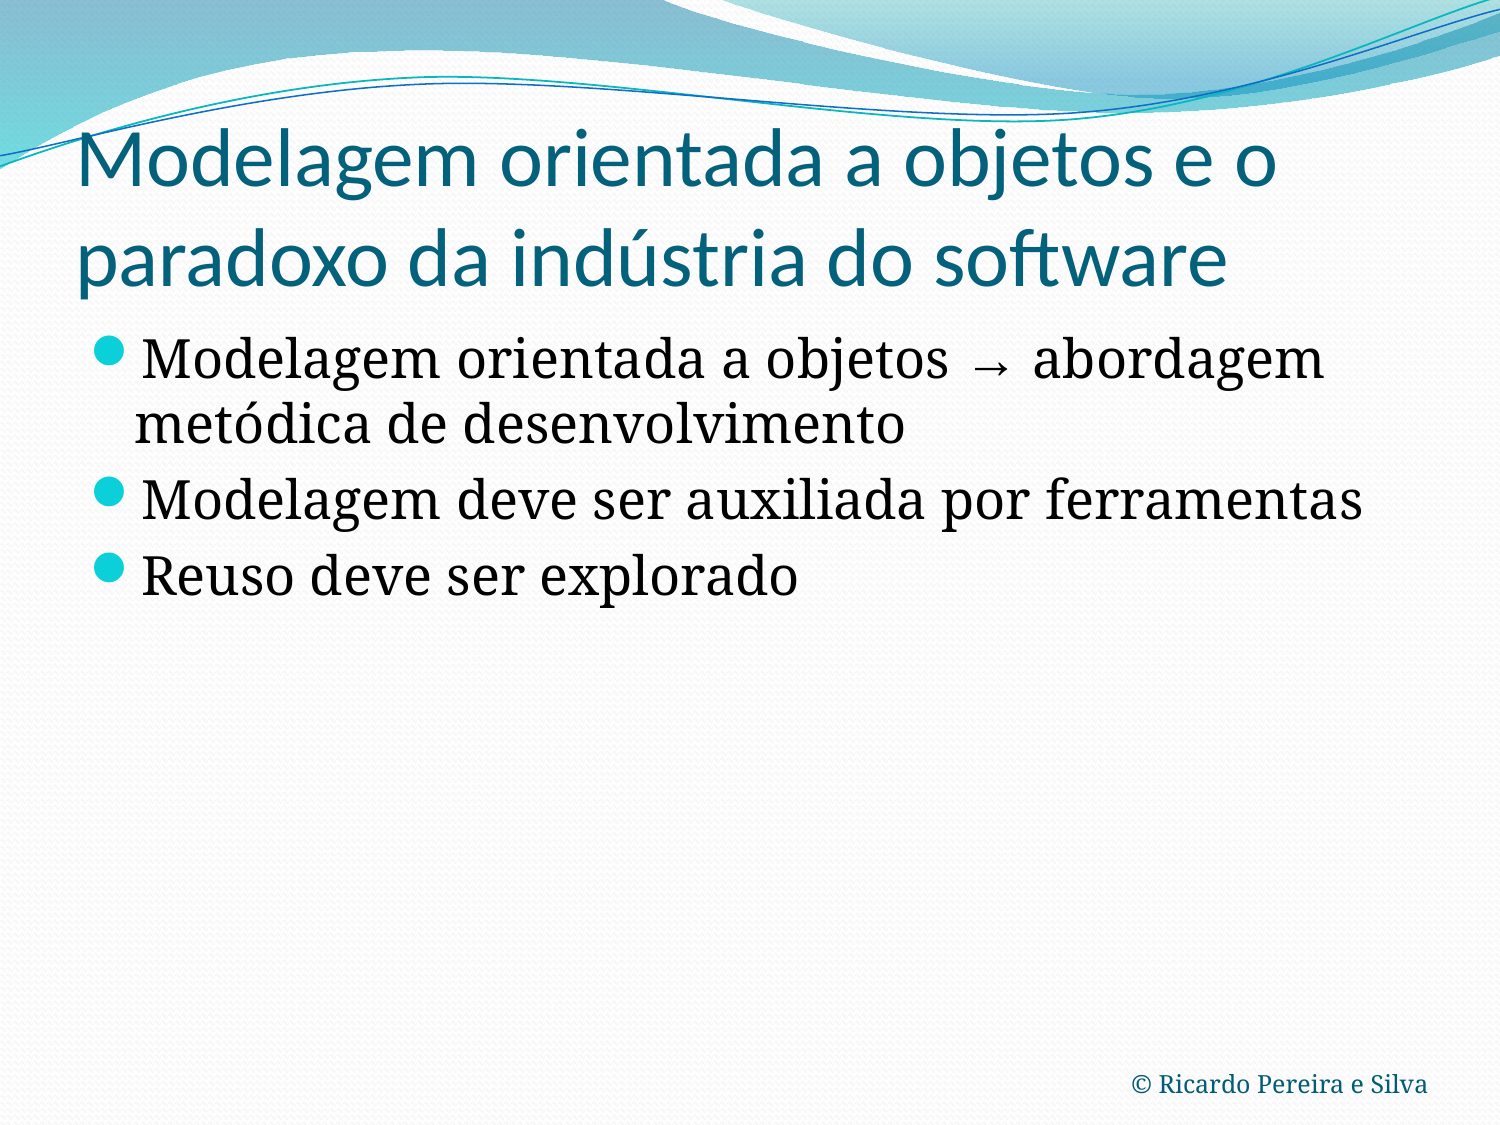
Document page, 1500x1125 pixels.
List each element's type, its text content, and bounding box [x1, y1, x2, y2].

title Modelagem orientada a objetos e o paradoxo da indústria do software [75, 115, 1425, 303]
list Modelagem orientada a objetos → abordagem metódica de desenvolvimento Modelagem deve ser auxiliada por ferramentas Reuso deve ser explorado [75, 317, 1425, 1038]
footer © Ricardo Pereira e Silva [1101, 1042, 1429, 1103]
